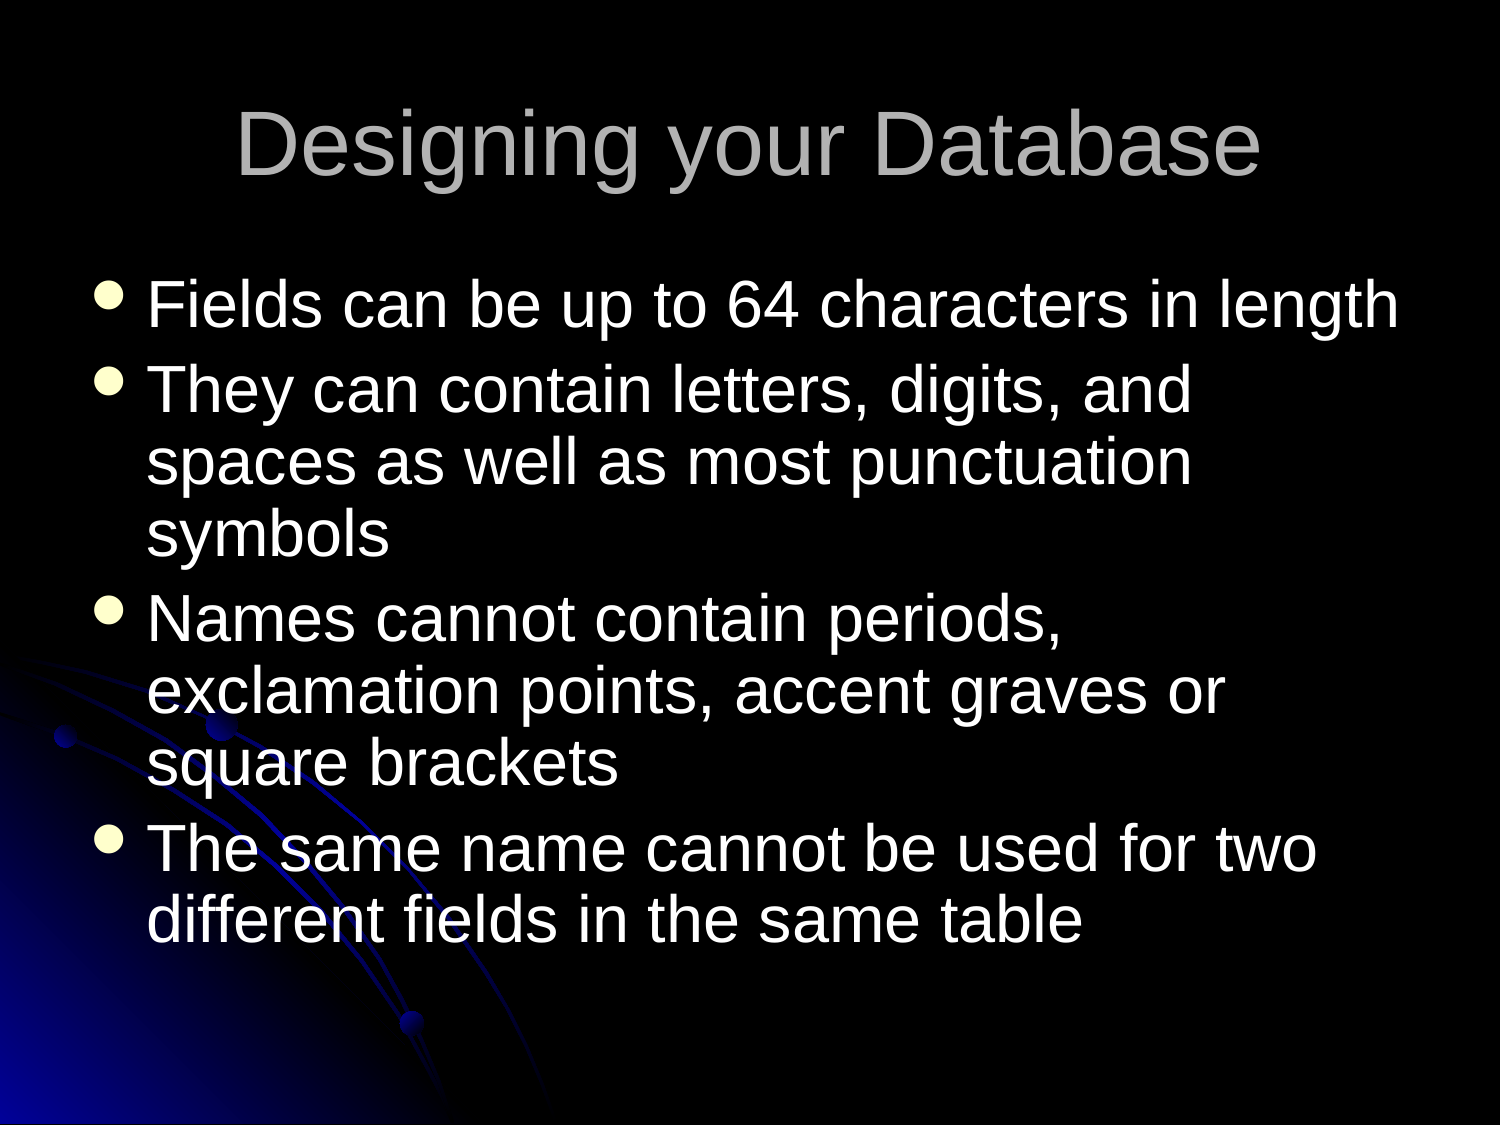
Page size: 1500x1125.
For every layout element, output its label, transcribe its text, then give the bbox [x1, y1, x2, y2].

list Fields can be up to 64 characters in length They can contain letters, digits, and spaces as well as most punctuation symbols Names cannot contain periods, exclamation points, accent graves or square brackets The same name cannot be used for two different fields in the same table [74, 262, 1426, 1006]
title Designing your Database [74, 45, 1426, 233]
